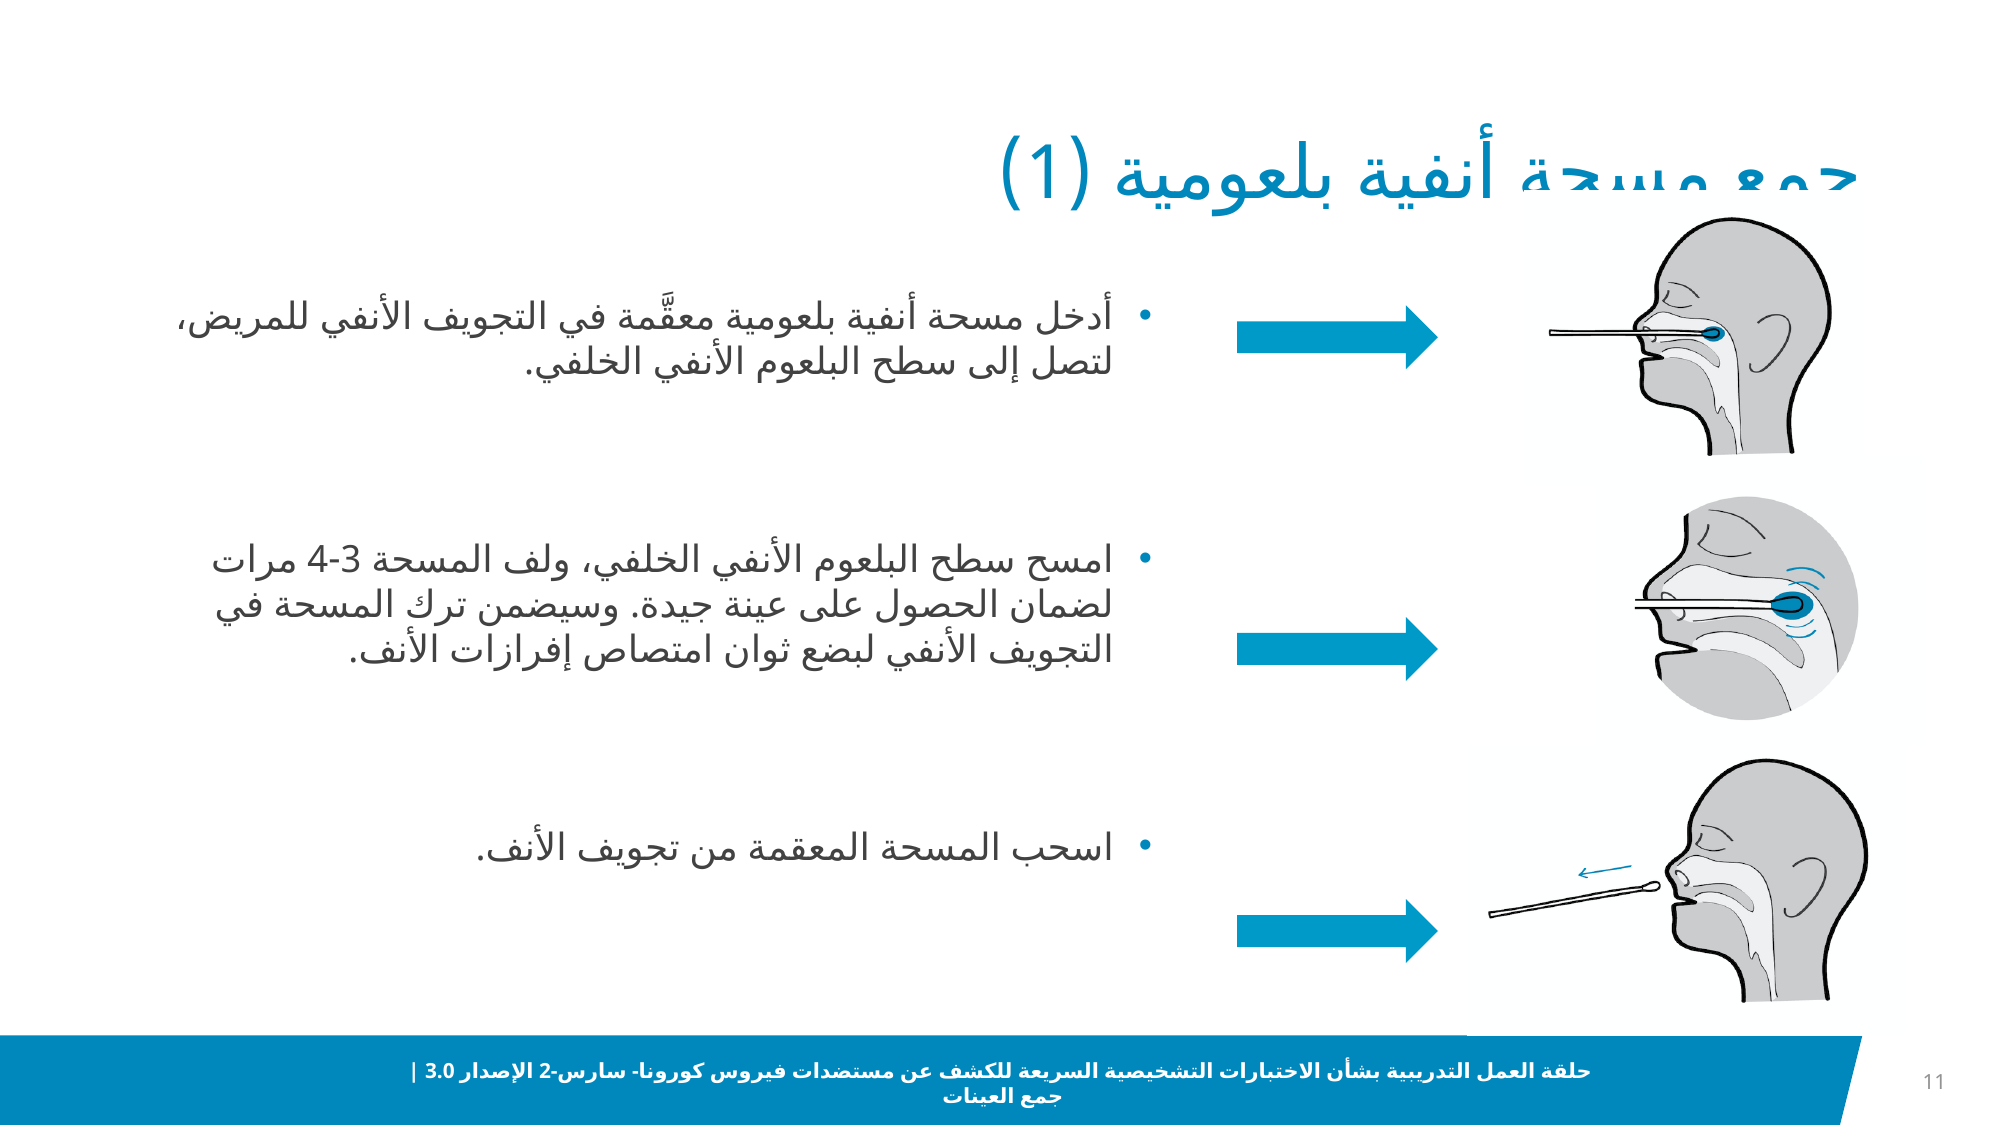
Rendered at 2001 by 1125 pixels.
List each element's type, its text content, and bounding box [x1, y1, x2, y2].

footer حلقة العمل التدريبية بشأن الاختبارات التشخيصية السريعة للكشف عن مستضدات فيروس كورونا- سارس-2 الإصدار 3.0 | جمع العينات [399, 1041, 1600, 1124]
picture [1467, 190, 1925, 1036]
text_box [1237, 899, 1438, 964]
slide_number 11 [1862, 1035, 1947, 1125]
text_box [1237, 617, 1438, 681]
text_box [1237, 305, 1438, 370]
list أدخل مسحة أنفية بلعومية معقَّمة في التجويف الأنفي للمريض، لتصل إلى سطح البلعوم الأنفي الخلفي. امسح سطح البلعوم الأنفي الخلفي، ولف المسحة 3-4 مرات لضمان الحصول على عينة جيدة. وسيضمن ترك المسحة في التجويف الأنفي لبضع ثوان امتصاص إفرازات الأنف. اسحب المسحة المعقمة من تجويف الأنف. [137, 284, 1167, 975]
title جمع مسحة أنفية بلعومية (1) [137, 59, 1863, 215]
